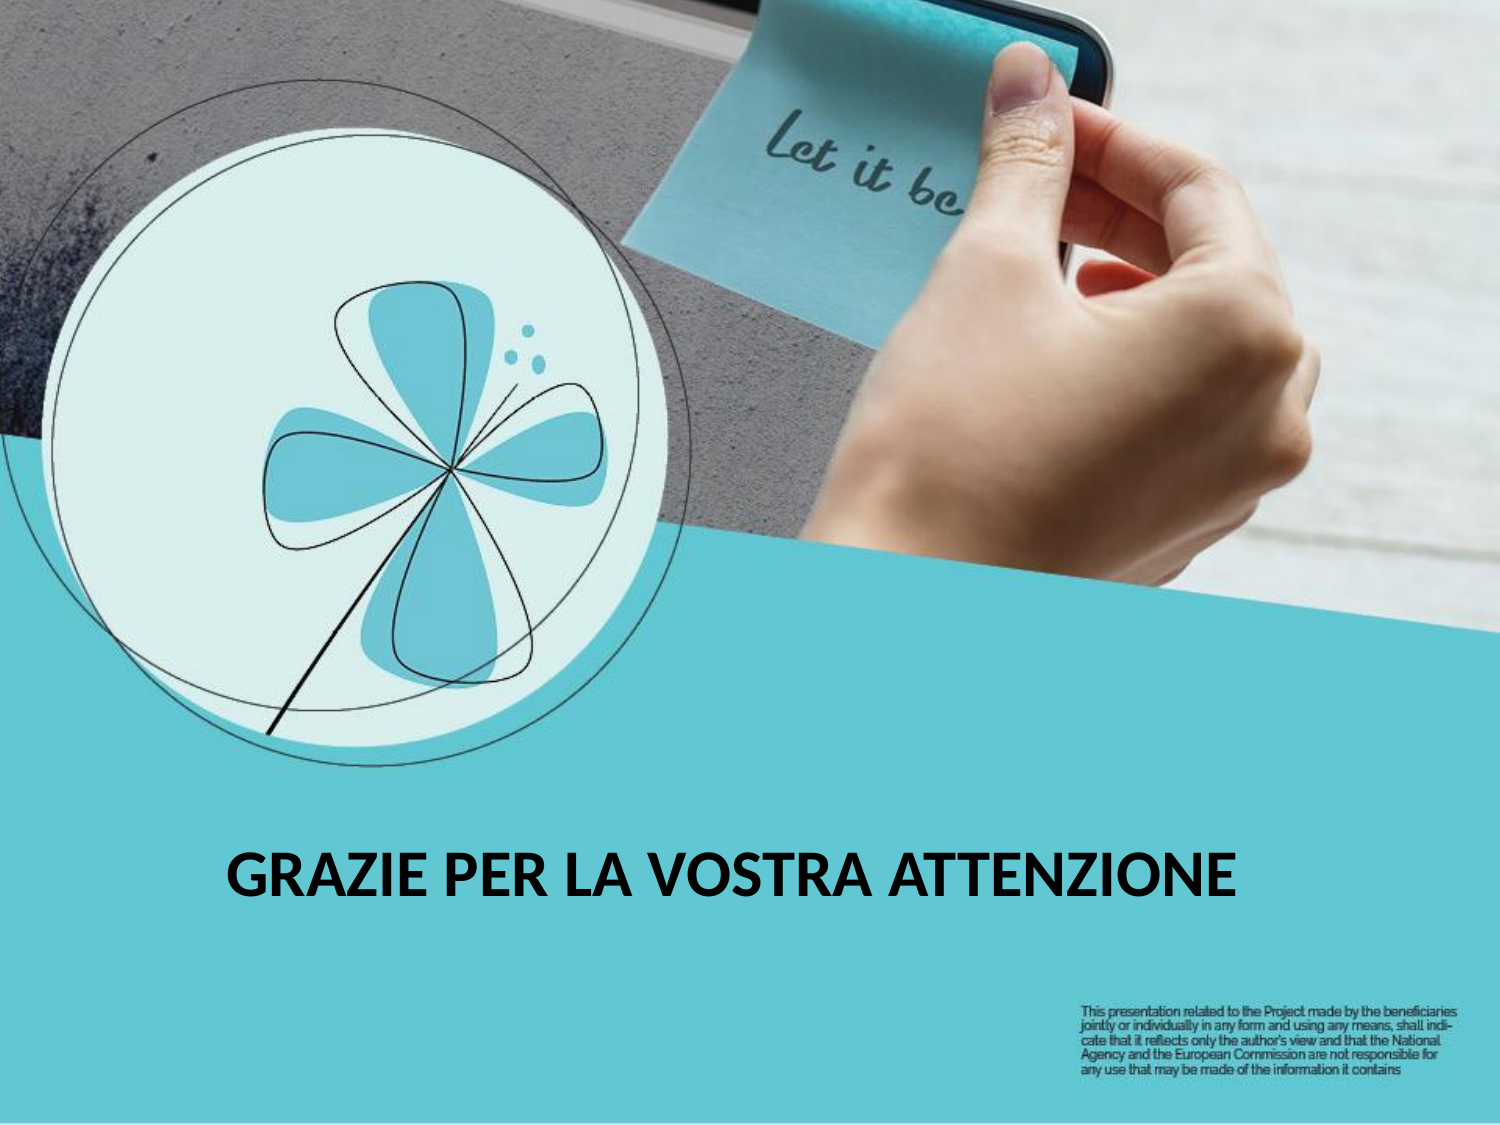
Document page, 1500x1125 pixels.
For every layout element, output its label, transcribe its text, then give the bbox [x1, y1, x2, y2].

picture [0, 0, 1500, 1125]
text_box GRAZIE PER LA VOSTRA ATTENZIONE [211, 822, 1420, 917]
